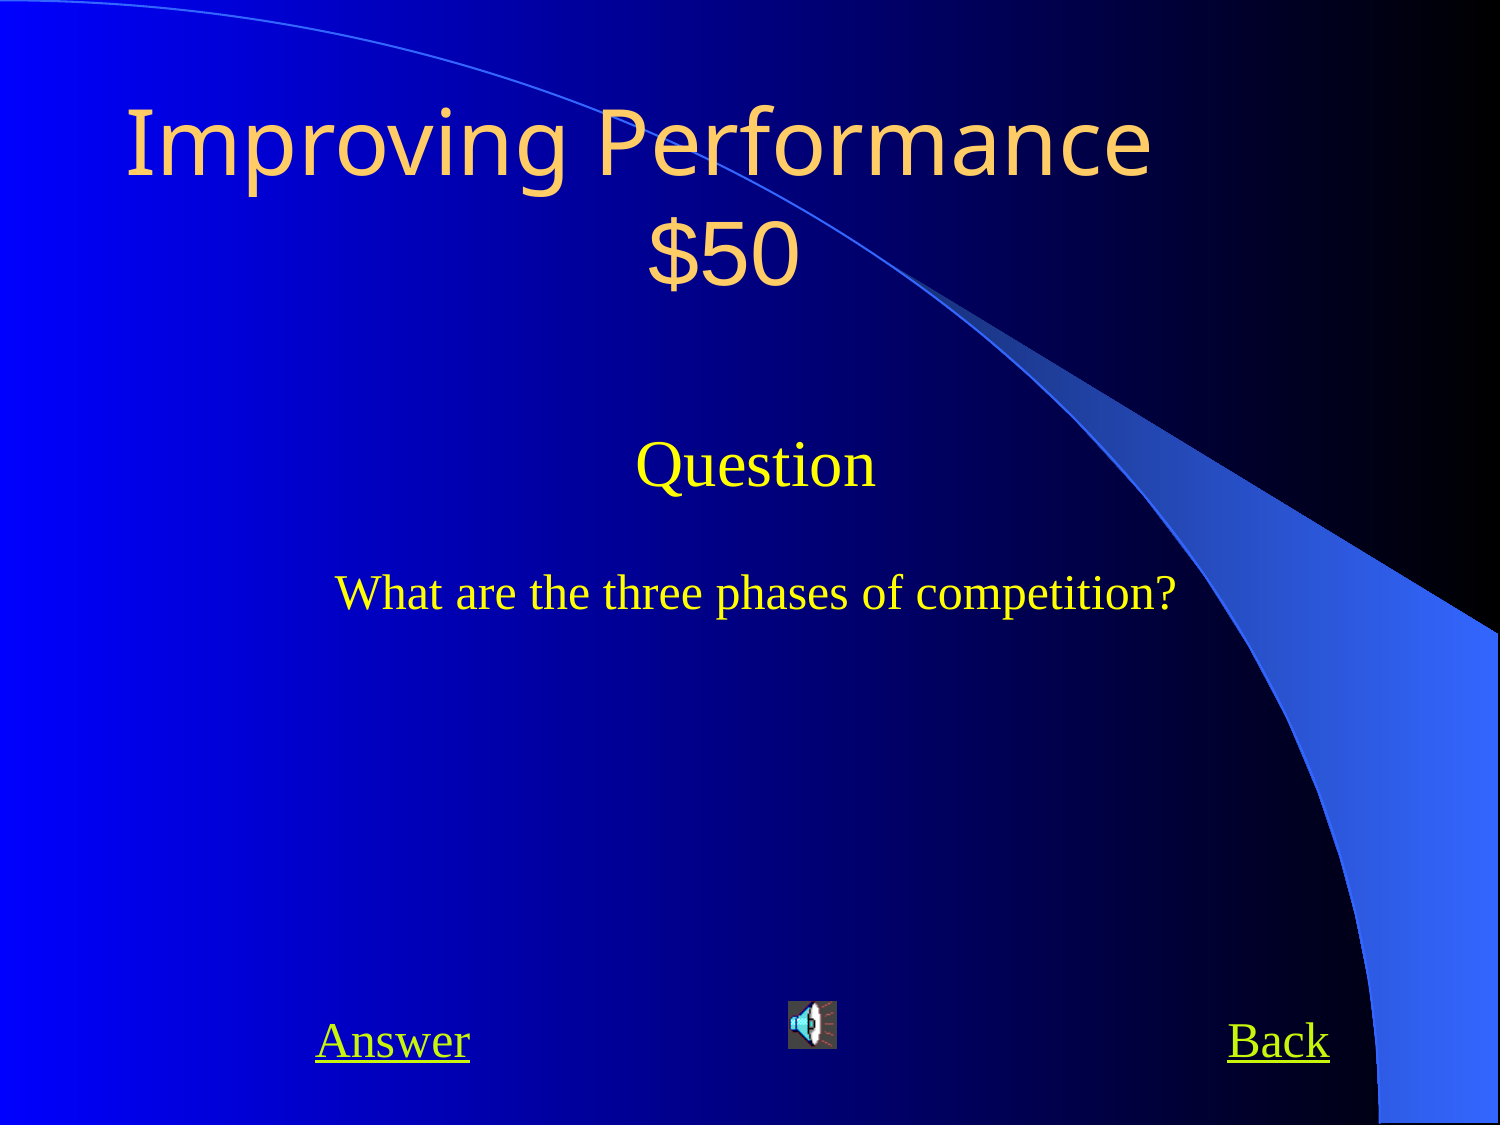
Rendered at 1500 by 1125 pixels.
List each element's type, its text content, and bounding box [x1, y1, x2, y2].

text_box Back [1212, 999, 1438, 1075]
text_box Question What are the three phases of competition? [99, 412, 1413, 748]
text_box Answer [300, 999, 625, 1075]
title Improving Performance $50 [87, 99, 1363, 288]
picture [787, 999, 838, 1051]
